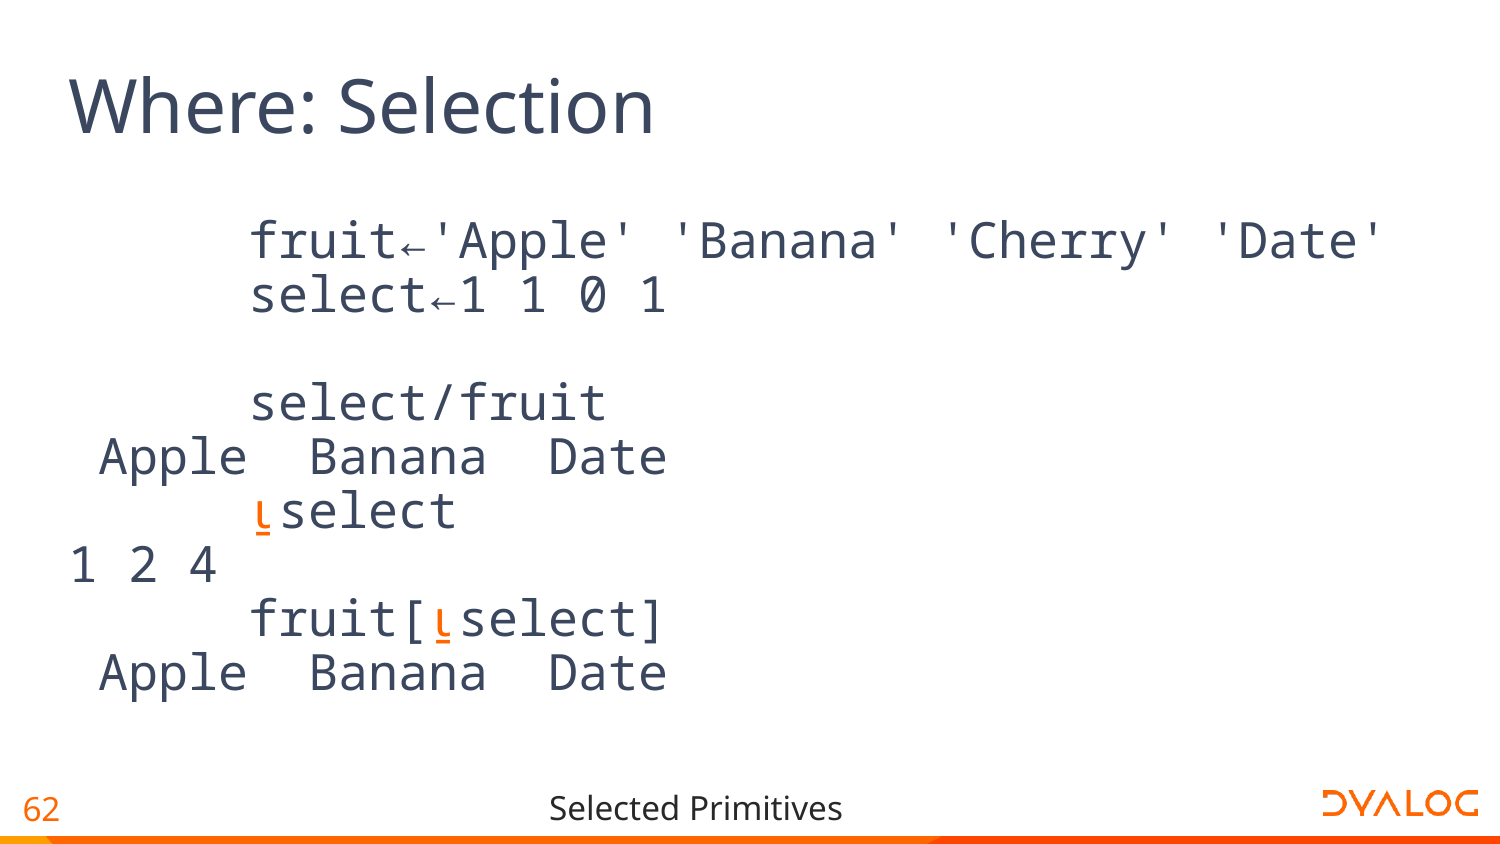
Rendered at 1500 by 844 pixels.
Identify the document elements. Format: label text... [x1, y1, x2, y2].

picture [1323, 790, 1478, 816]
list fruit←'Apple' 'Banana' 'Cherry' 'Date' select←1 1 0 1 select/fruit Apple Banana Date ⍸select 1 2 4 fruit[⍸select] Apple Banana Date [53, 207, 1500, 740]
title Where: Selection [53, 43, 1453, 157]
picture [0, 836, 1500, 844]
